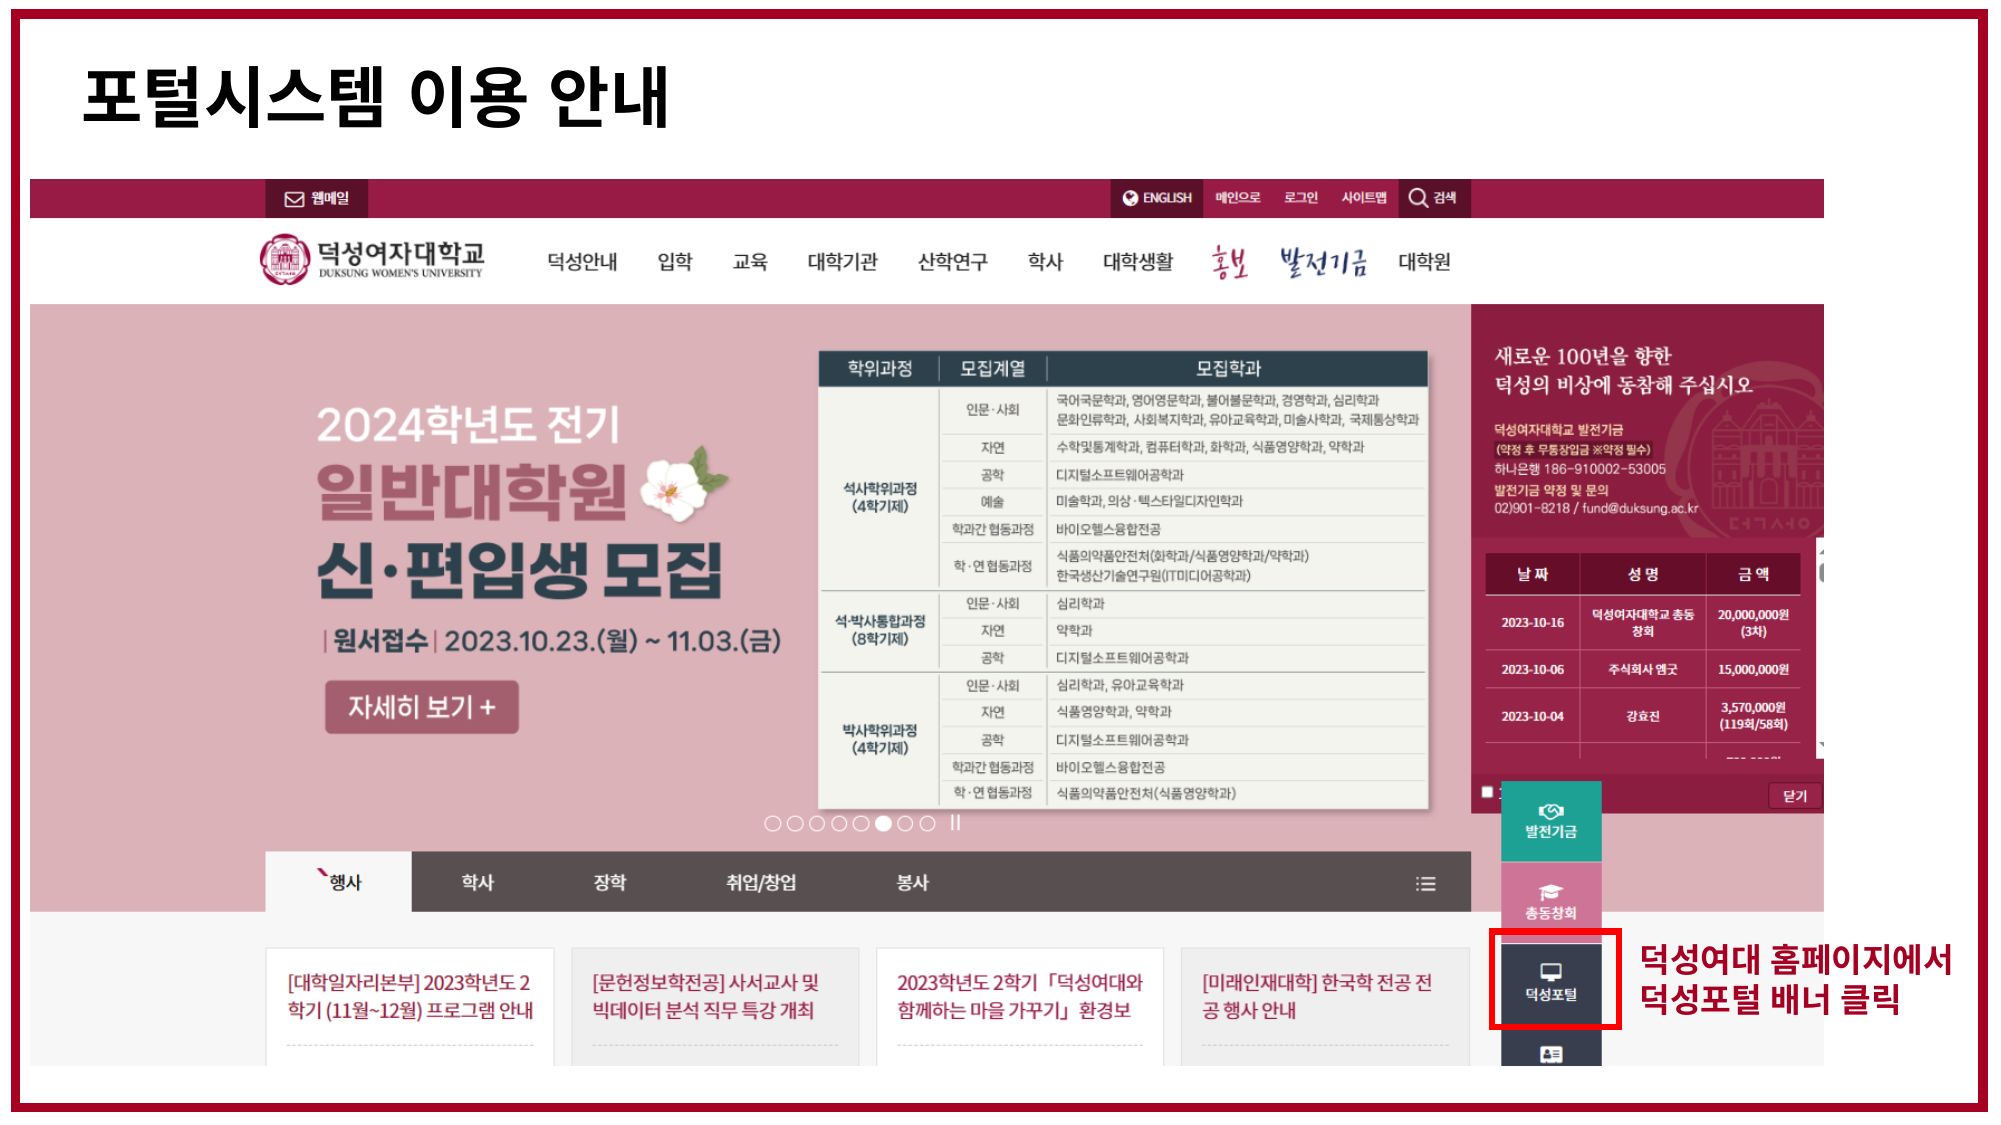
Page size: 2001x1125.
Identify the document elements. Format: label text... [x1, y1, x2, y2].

text_box 덕성여대 홈페이지에서 덕성포털 배너 클릭 [1824, 931, 1969, 1027]
text_box [15, 13, 1984, 1108]
picture [30, 179, 1824, 1066]
text_box 포털시스템 이용 안내 [66, 48, 688, 144]
